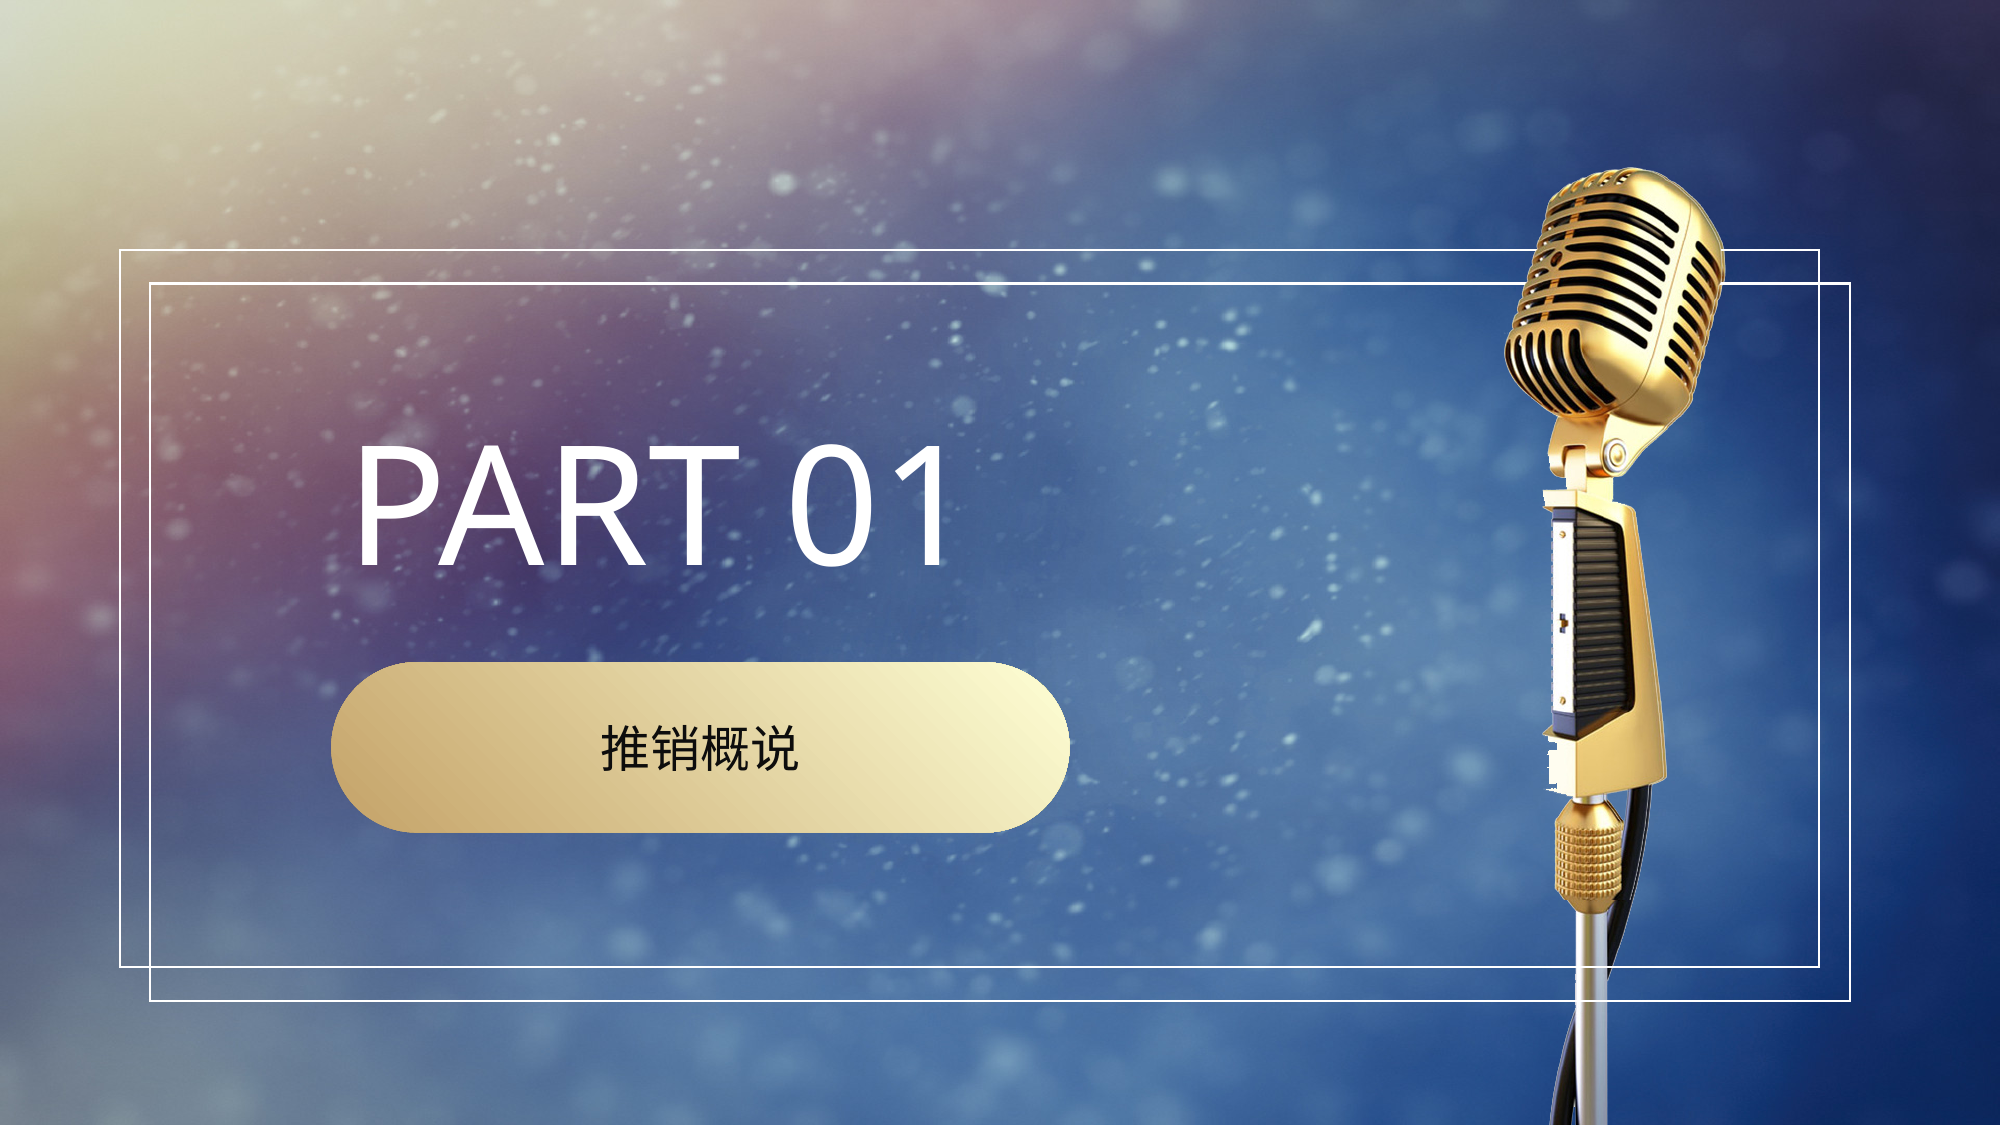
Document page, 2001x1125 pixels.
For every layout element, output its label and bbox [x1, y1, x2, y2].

text_box [149, 968, 1181, 1002]
picture [0, 0, 2000, 1125]
text_box [119, 249, 1181, 968]
